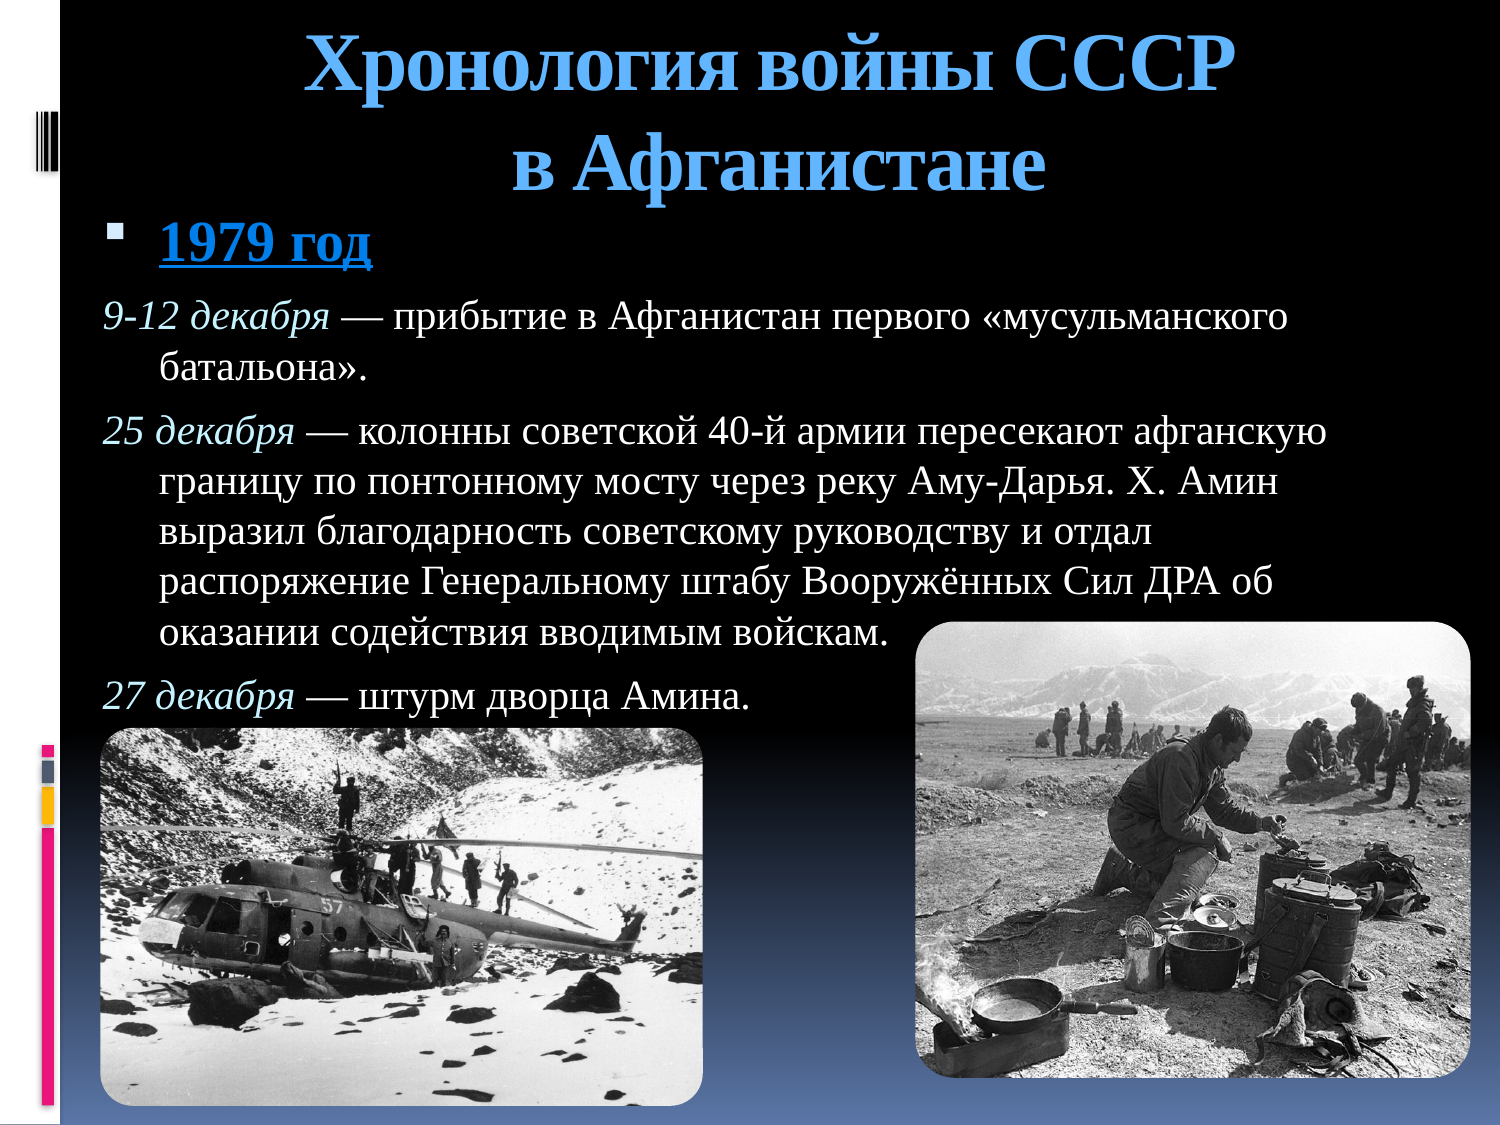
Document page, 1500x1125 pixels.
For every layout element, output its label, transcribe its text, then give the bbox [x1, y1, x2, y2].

picture [914, 621, 1471, 1079]
picture [99, 727, 704, 1107]
list 1979 год 9-12 декабря — прибытие в Афганистан первого «мусульманского батальона». 25 декабря — колонны советской 40-й армии пересекают афганскую границу по понтонному мосту через реку Аму-Дарья. Х. Амин выразил благодарность советскому руководству и отдал распоряжение Генеральному штабу Вооружённых Сил ДРА об оказании содействия вводимым войскам. 27 декабря — штурм дворца Амина. [76, 196, 1352, 947]
title Хронология войны СССР в Афганистане [88, 0, 1471, 237]
